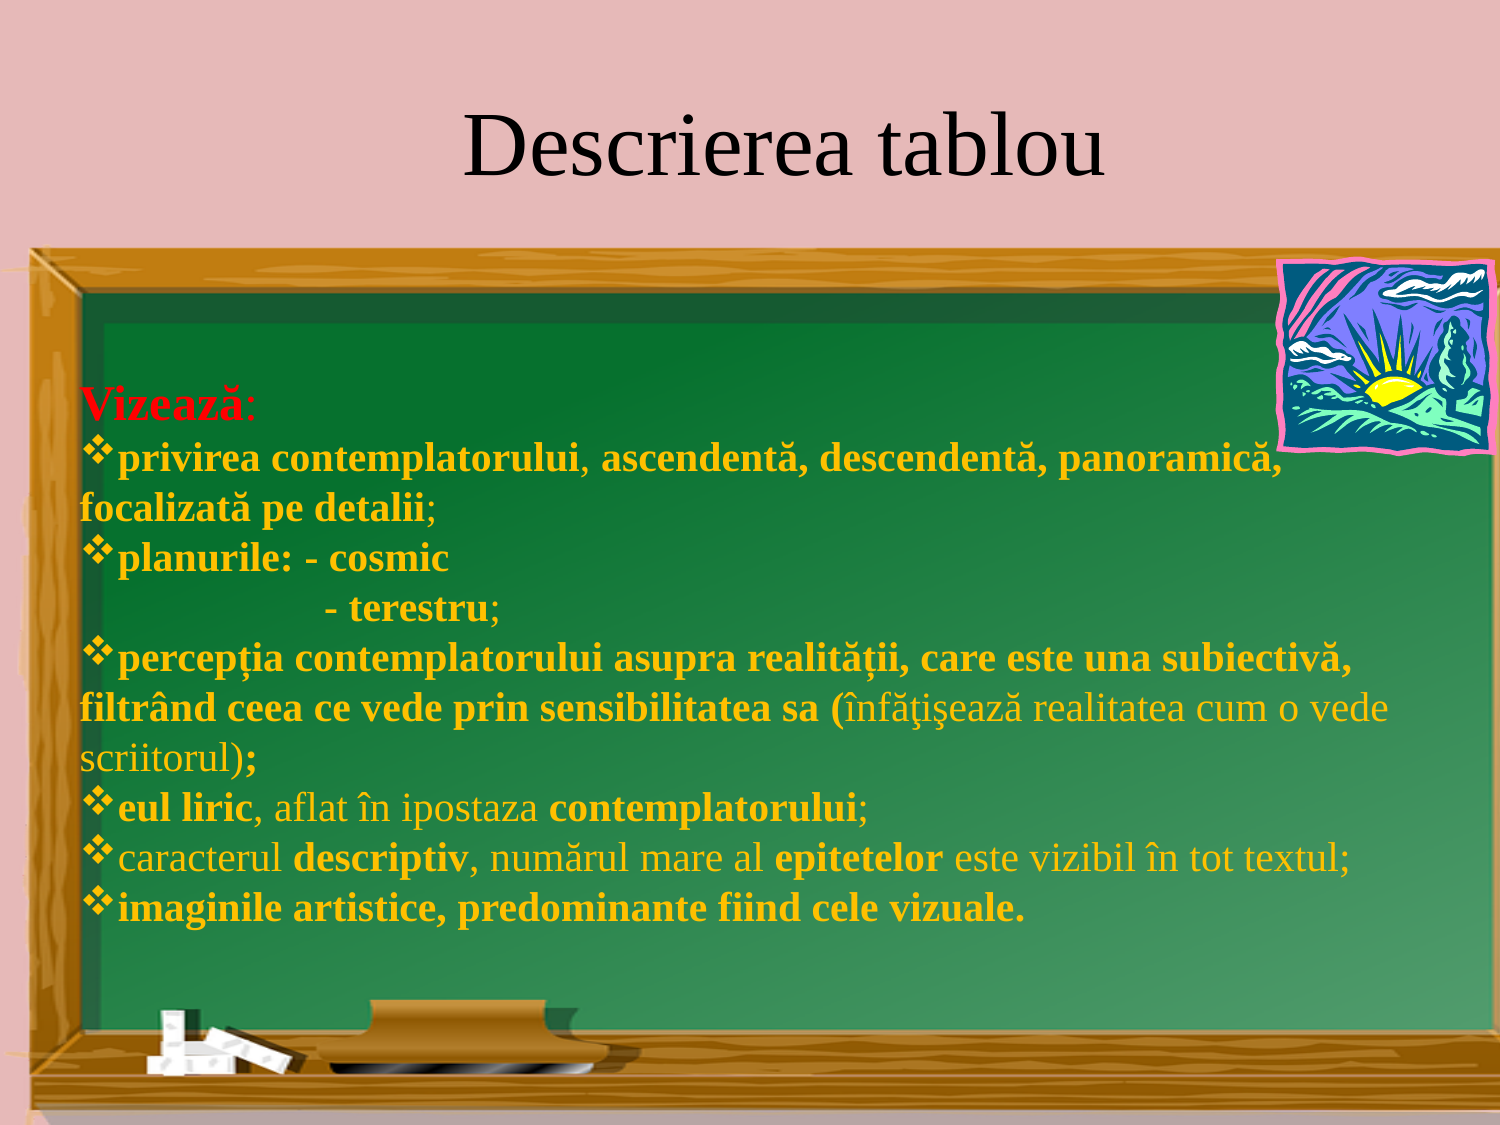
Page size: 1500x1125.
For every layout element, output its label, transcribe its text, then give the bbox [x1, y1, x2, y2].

title Descrierea tablou [383, 45, 1188, 233]
picture [0, 243, 1500, 1125]
